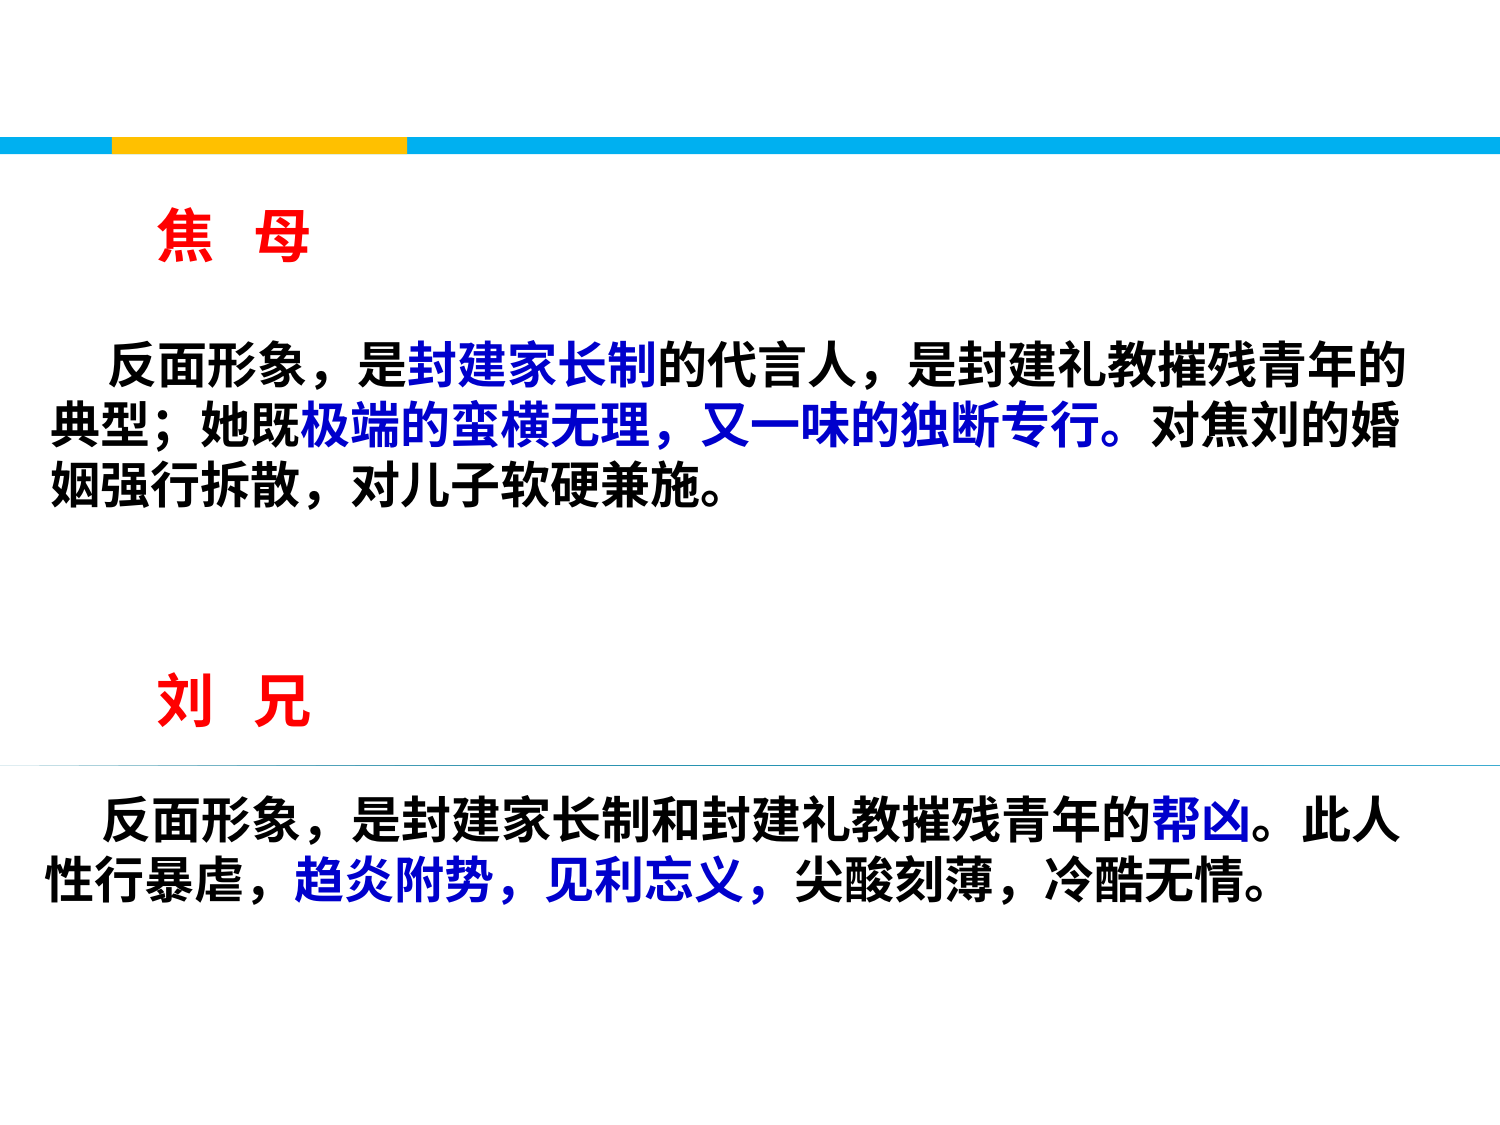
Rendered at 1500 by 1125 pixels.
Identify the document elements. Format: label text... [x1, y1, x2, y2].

text_box [0, 137, 111, 155]
text_box 焦 母 [141, 191, 328, 277]
text_box 反面形象，是封建家长制的代言人，是封建礼教摧残青年的典型；她既极端的蛮横无理，又一味的独断专行。对焦刘的婚姻强行拆散，对儿子软硬兼施。 [35, 326, 1465, 521]
text_box [408, 137, 1500, 155]
text_box 刘 兄 [141, 657, 328, 742]
text_box [111, 137, 408, 155]
text_box 反面形象，是封建家长制和封建礼教摧残青年的帮凶。此人性行暴虐，趋炎附势，见利忘义，尖酸刻薄，冷酷无情。 [29, 781, 1465, 916]
